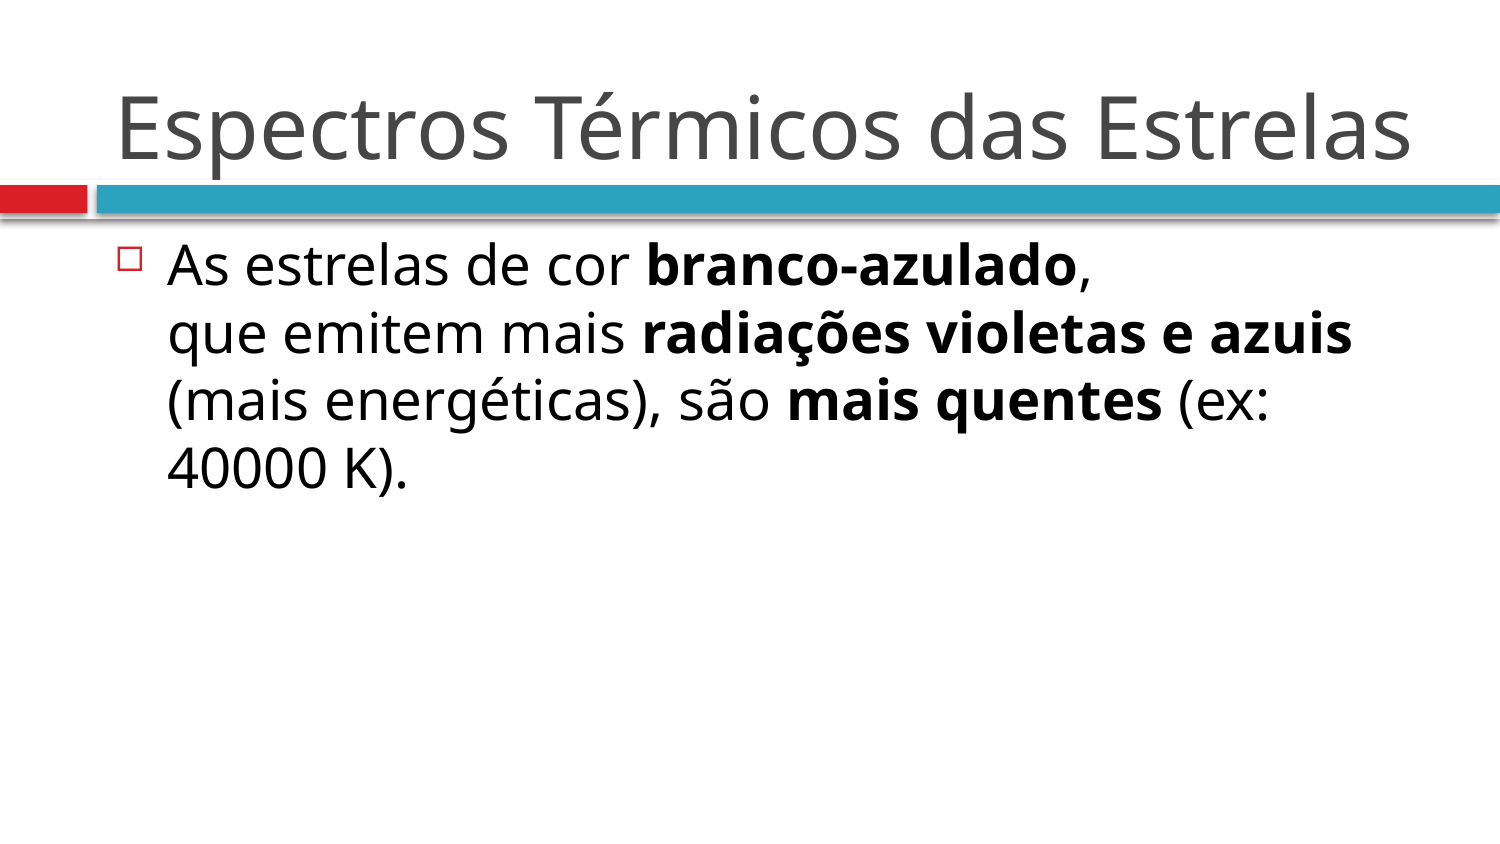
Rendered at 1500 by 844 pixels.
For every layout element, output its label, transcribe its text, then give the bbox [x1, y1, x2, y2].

list As estrelas de cor branco-azulado, que emitem mais radiações violetas e azuis (mais energéticas), são mais quentes (ex: 40000 K). [99, 221, 1447, 759]
title Espectros Térmicos das Estrelas [99, 19, 1438, 185]
